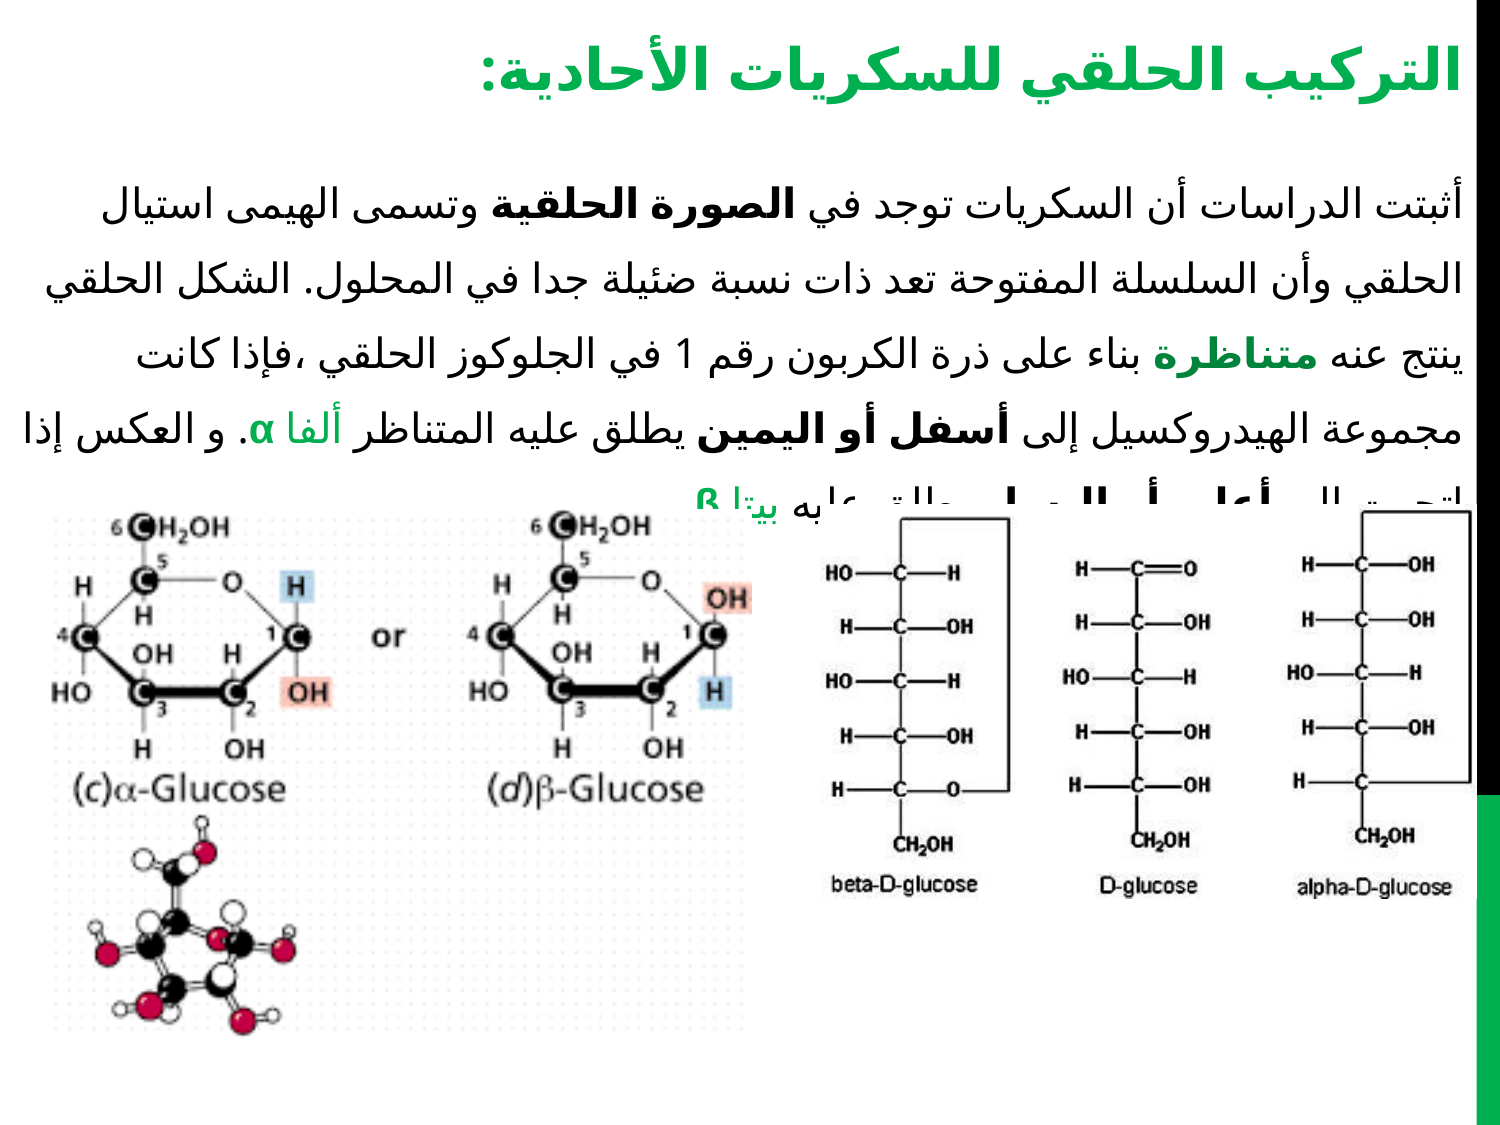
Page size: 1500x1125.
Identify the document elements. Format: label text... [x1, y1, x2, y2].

picture [819, 504, 1477, 899]
picture [49, 509, 753, 1039]
text_box التركيب الحلقي للسكريات الأحادية: أثبتت الدراسات أن السكريات توجد في الصورة الحلقية وتسمى الهيمى استيال الحلقي وأن السلسلة المفتوحة تعد ذات نسبة ضئيلة جدا في المحلول. الشكل الحلقي ينتج عنه متناظرة بناء على ذرة الكربون رقم 1 في الجلوكوز الحلقي ،فإذا كانت مجموعة الهيدروكسيل إلى أسفل أو اليمين يطلق عليه المتناظر ألفا α. و العكس إذا اتجهت إلى أعلى أو اليسار يطلق عليه بيتا β. [0, 24, 1479, 535]
